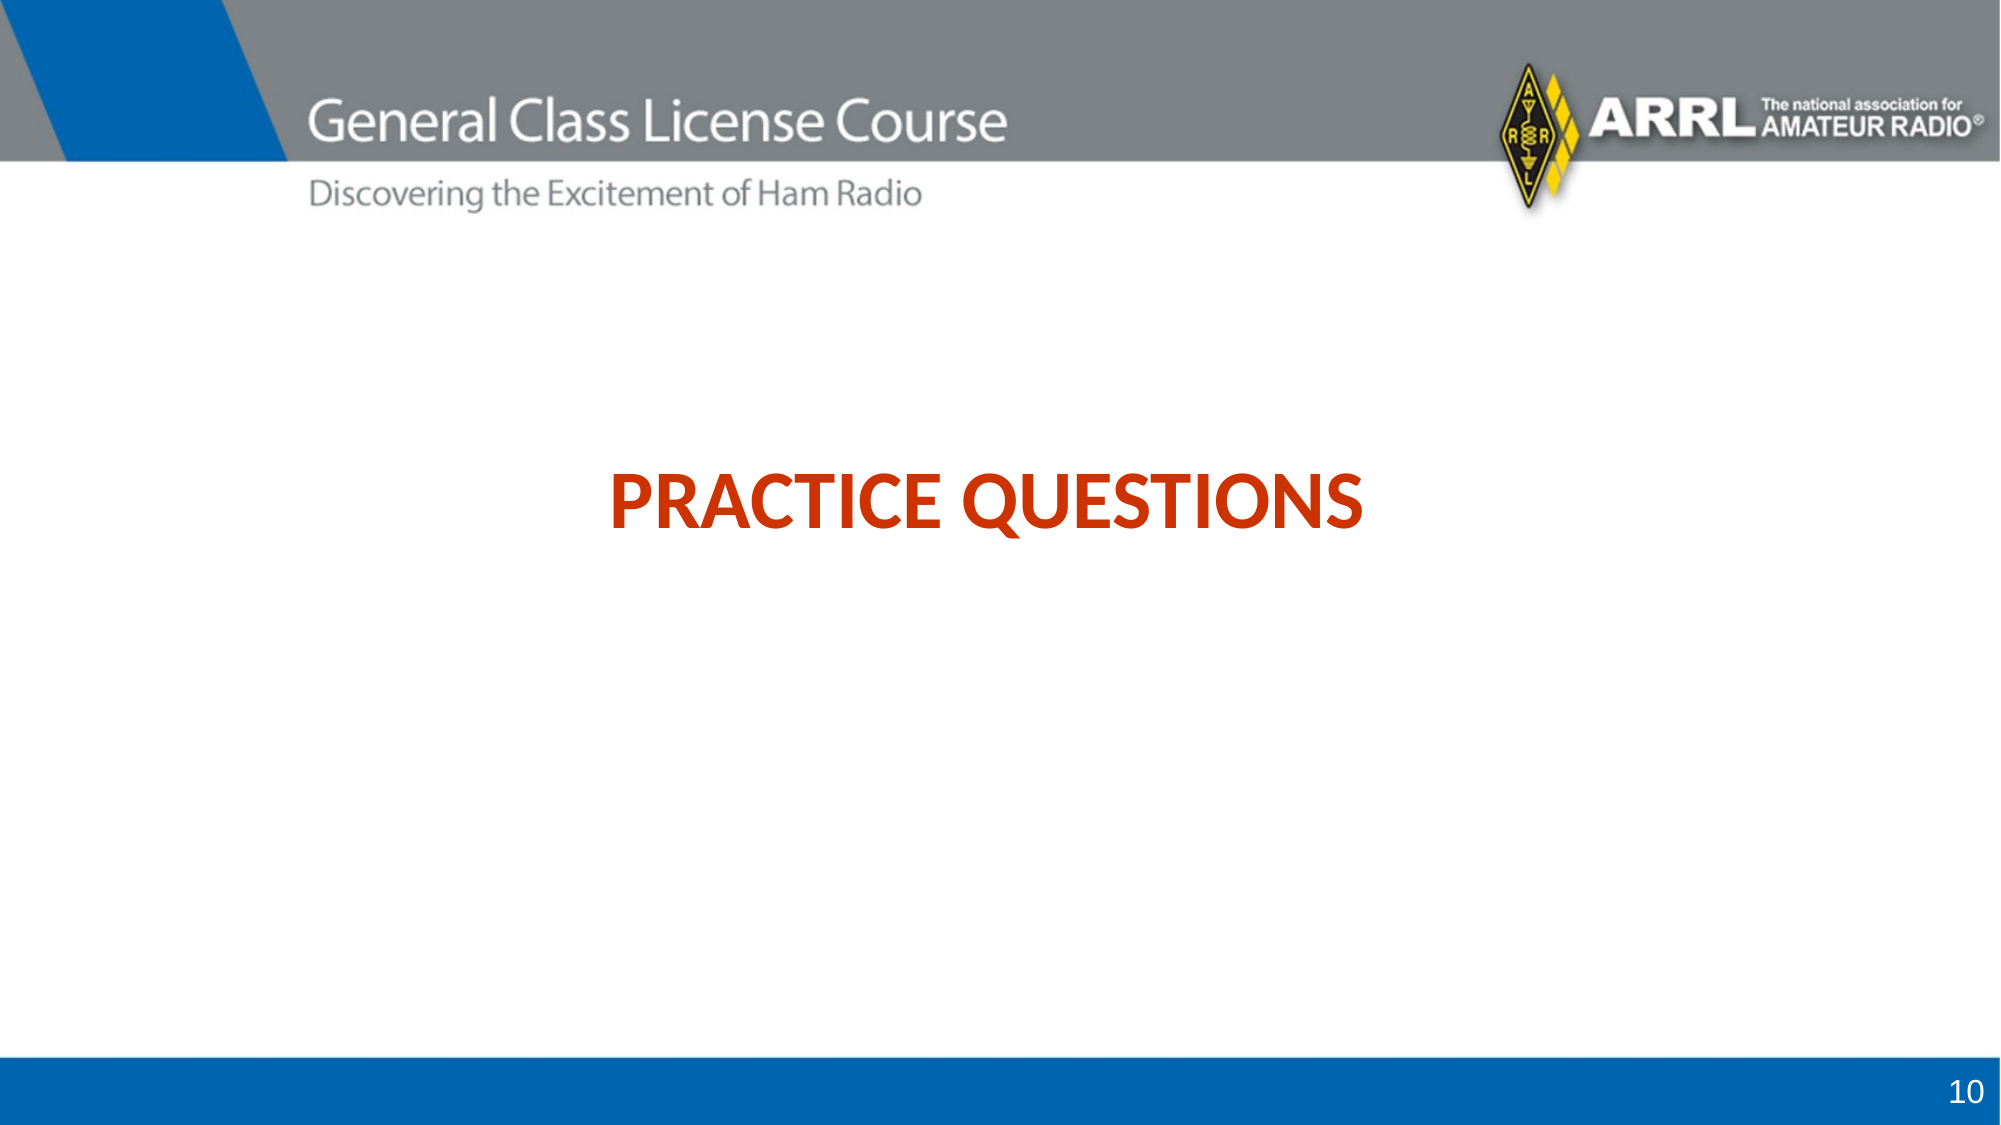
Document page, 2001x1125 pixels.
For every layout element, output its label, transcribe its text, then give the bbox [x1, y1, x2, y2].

picture [0, 0, 2001, 1125]
text_box 10 [1912, 1062, 2000, 1118]
title PRACTICE QUESTIONS [87, 437, 1888, 625]
